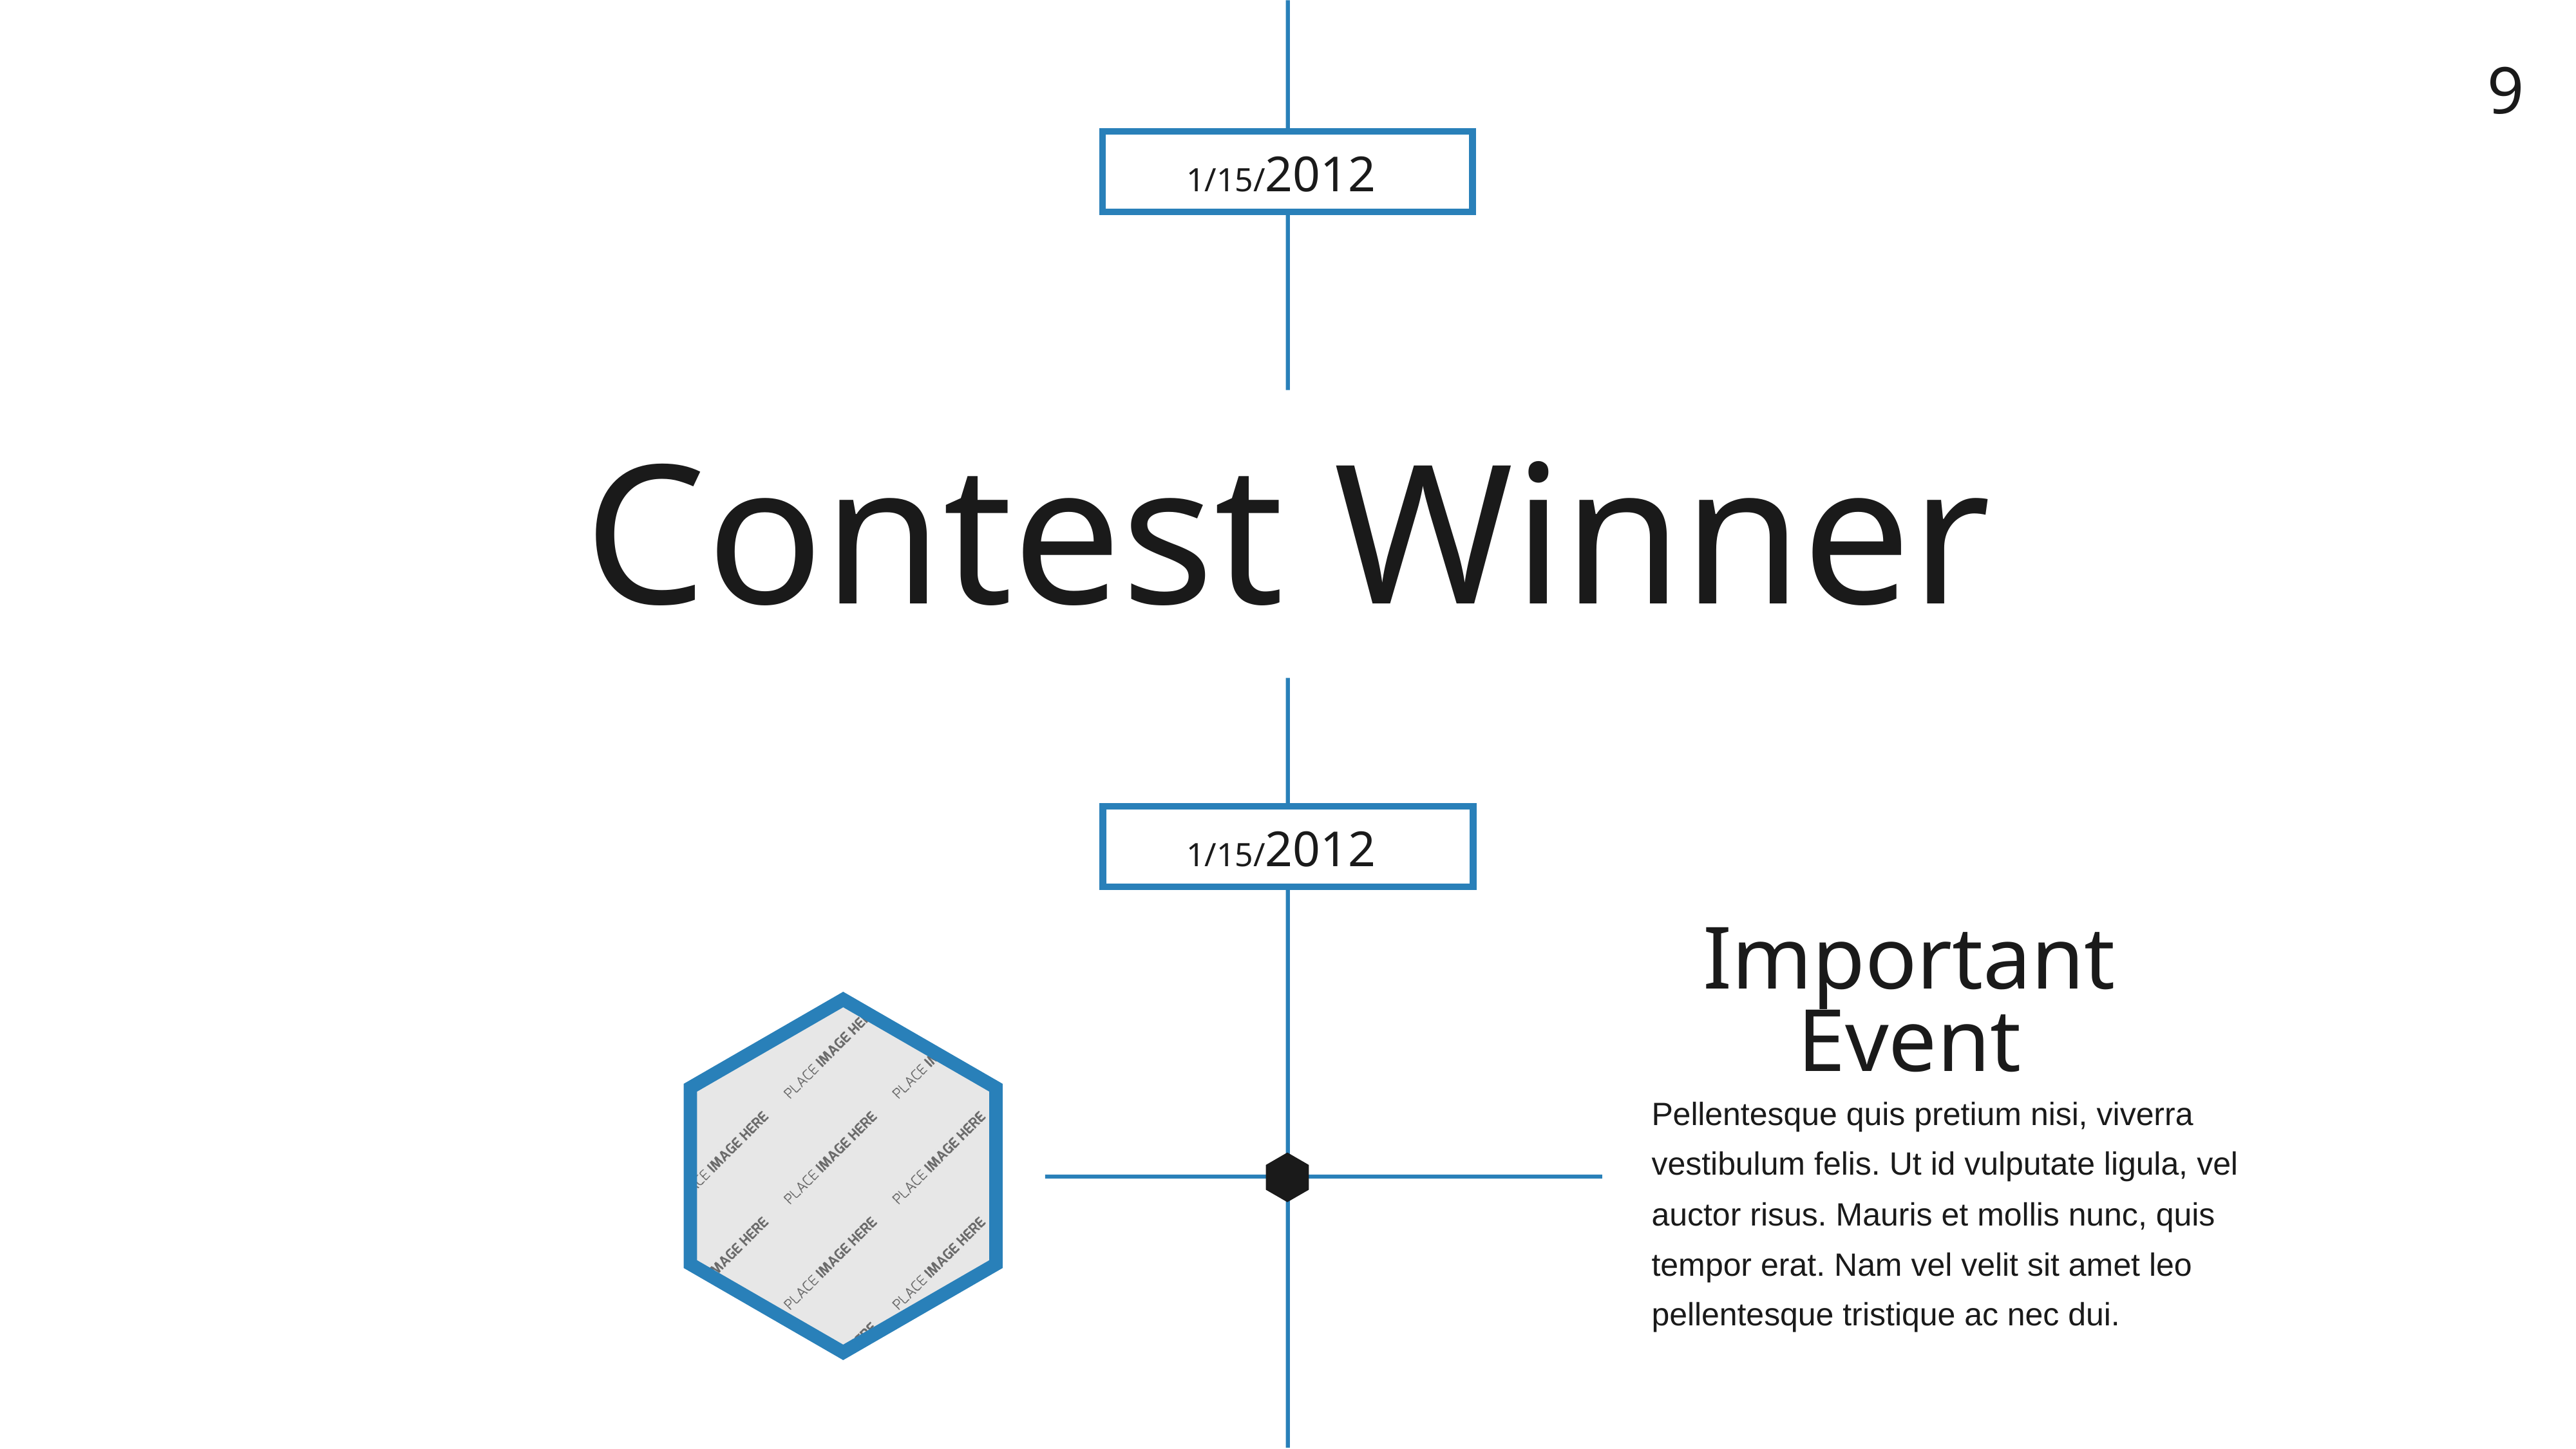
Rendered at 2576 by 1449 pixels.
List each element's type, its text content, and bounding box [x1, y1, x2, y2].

slide_number 9 [2477, 44, 2535, 122]
text_box [1103, 806, 1473, 887]
text_box 1/15/2012 [1186, 818, 1376, 876]
text_box Pellentesque quis pretium nisi, viverra vestibulum felis. Ut id vulputate ligula, vel auctor risus. Mauris et mollis nunc, quis tempor erat. Nam vel velit sit amet leo pellentesque tristique ac nec dui. [1651, 1081, 2241, 1320]
text_box 1/15/2012 [1186, 143, 1376, 202]
text_box Contest Winner [564, 451, 2012, 645]
text_box [690, 999, 996, 1352]
text_box Important Event [1625, 962, 2194, 1049]
text_box [1265, 1152, 1309, 1202]
text_box [1102, 131, 1473, 213]
